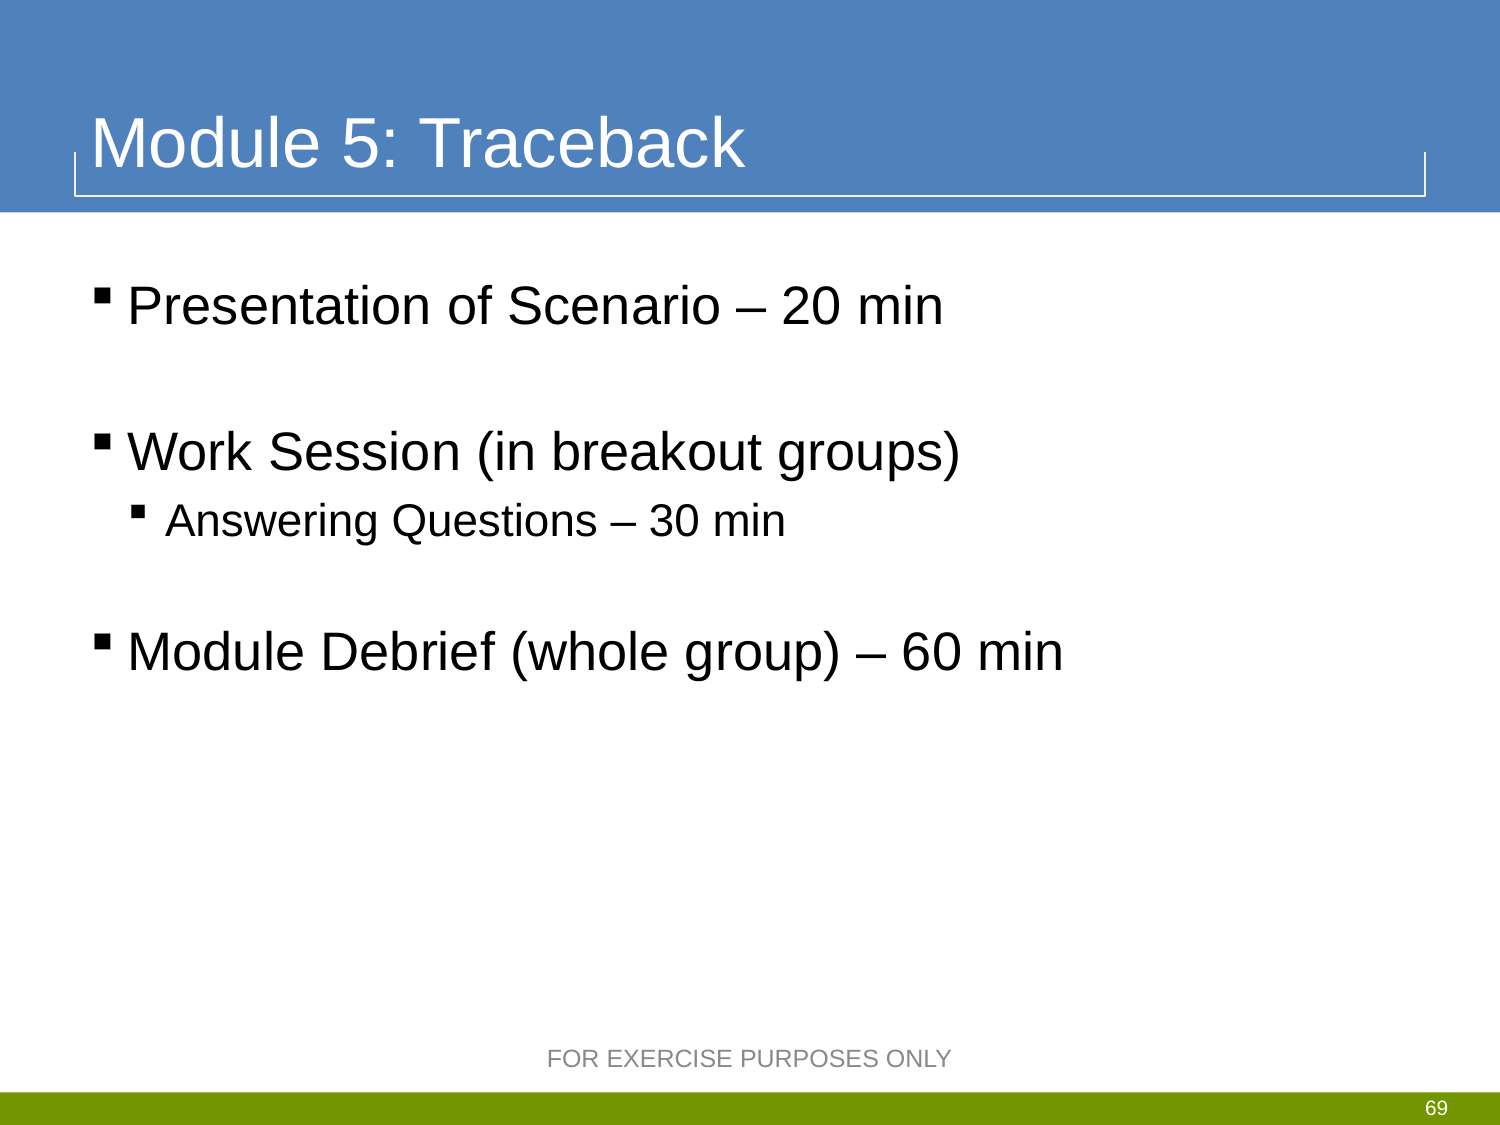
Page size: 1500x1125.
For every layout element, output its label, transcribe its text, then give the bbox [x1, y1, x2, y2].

footer FOR EXERCISE PURPOSES ONLY [512, 1042, 988, 1103]
title Module 5: Traceback [74, 44, 1426, 233]
list Presentation of Scenario – 20 min Work Session (in breakout groups) Answering Questions – 30 min Module Debrief (whole group) – 60 min [74, 262, 1426, 1006]
